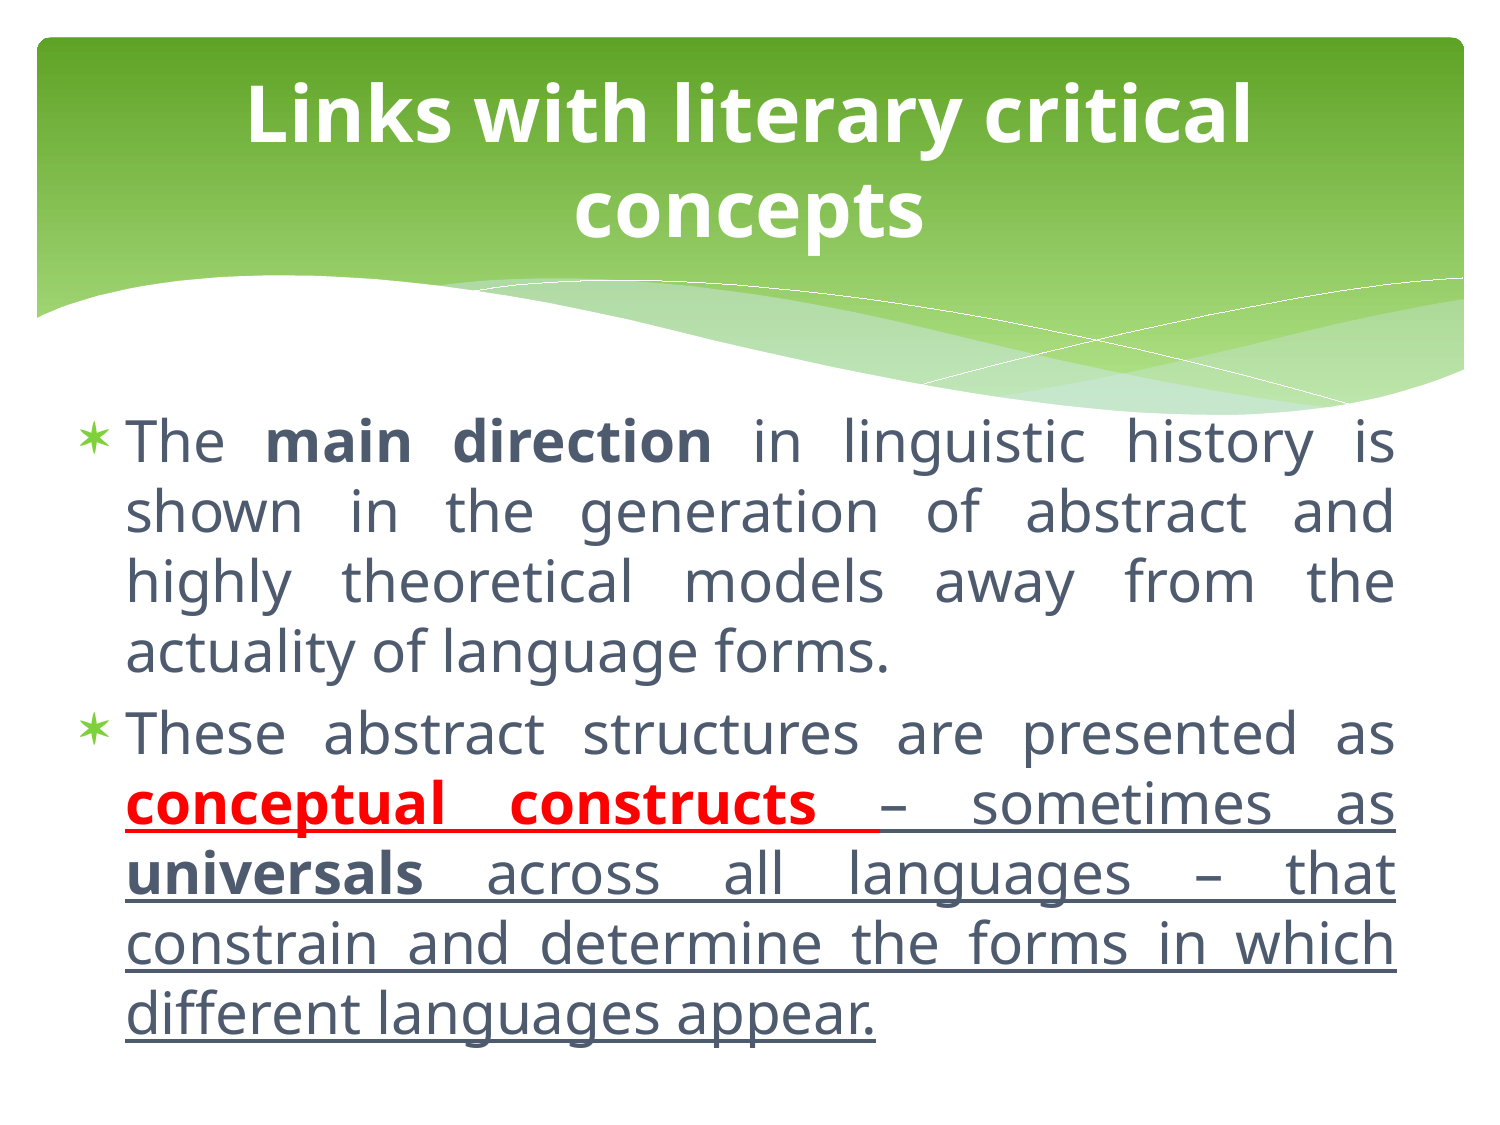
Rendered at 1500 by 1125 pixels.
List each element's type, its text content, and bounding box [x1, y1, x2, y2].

list The main direction in linguistic history is shown in the generation of abstract and highly theoretical models away from the actuality of language forms. These abstract structures are presented as conceptual constructs – sometimes as universals across all languages – that constrain and determine the forms in which different languages appear. [64, 397, 1412, 1059]
title Links with literary critical concepts [75, 55, 1425, 261]
